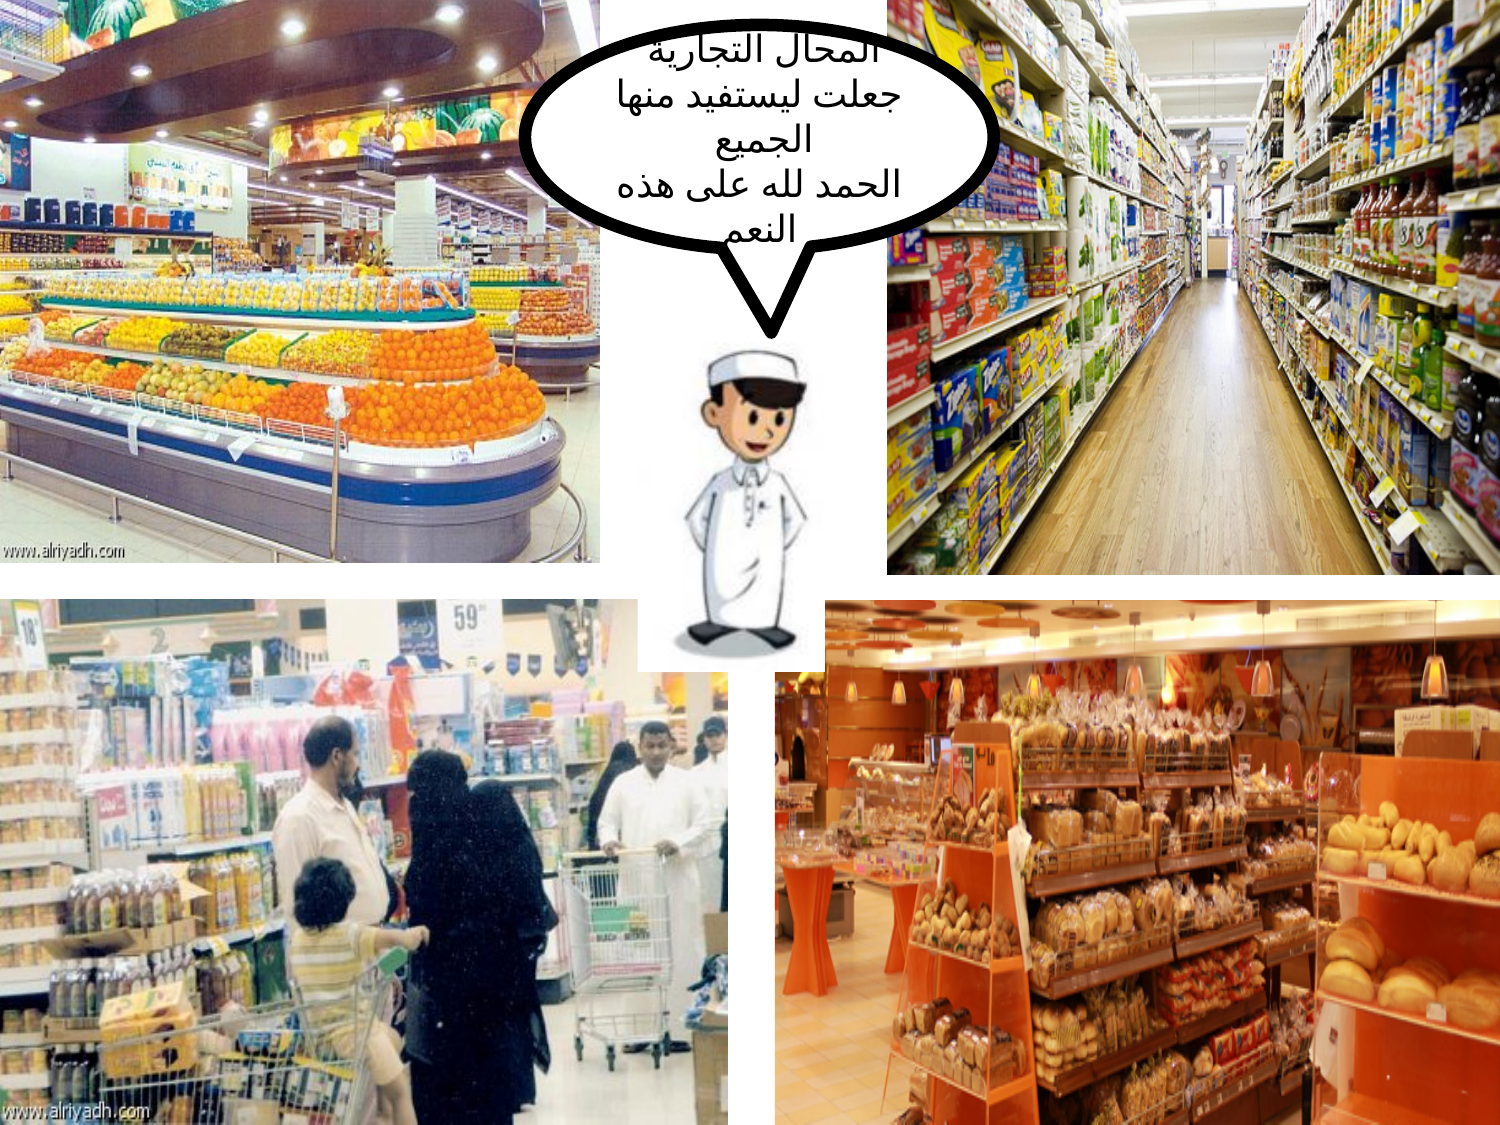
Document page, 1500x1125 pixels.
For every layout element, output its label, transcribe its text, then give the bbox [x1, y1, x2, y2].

picture [0, 0, 601, 563]
text_box المحال التجارية جعلت ليستفيد منها الجميع الحمد لله على هذه النعم [604, 22, 882, 310]
picture [0, 312, 1500, 1125]
picture [887, 0, 1500, 576]
